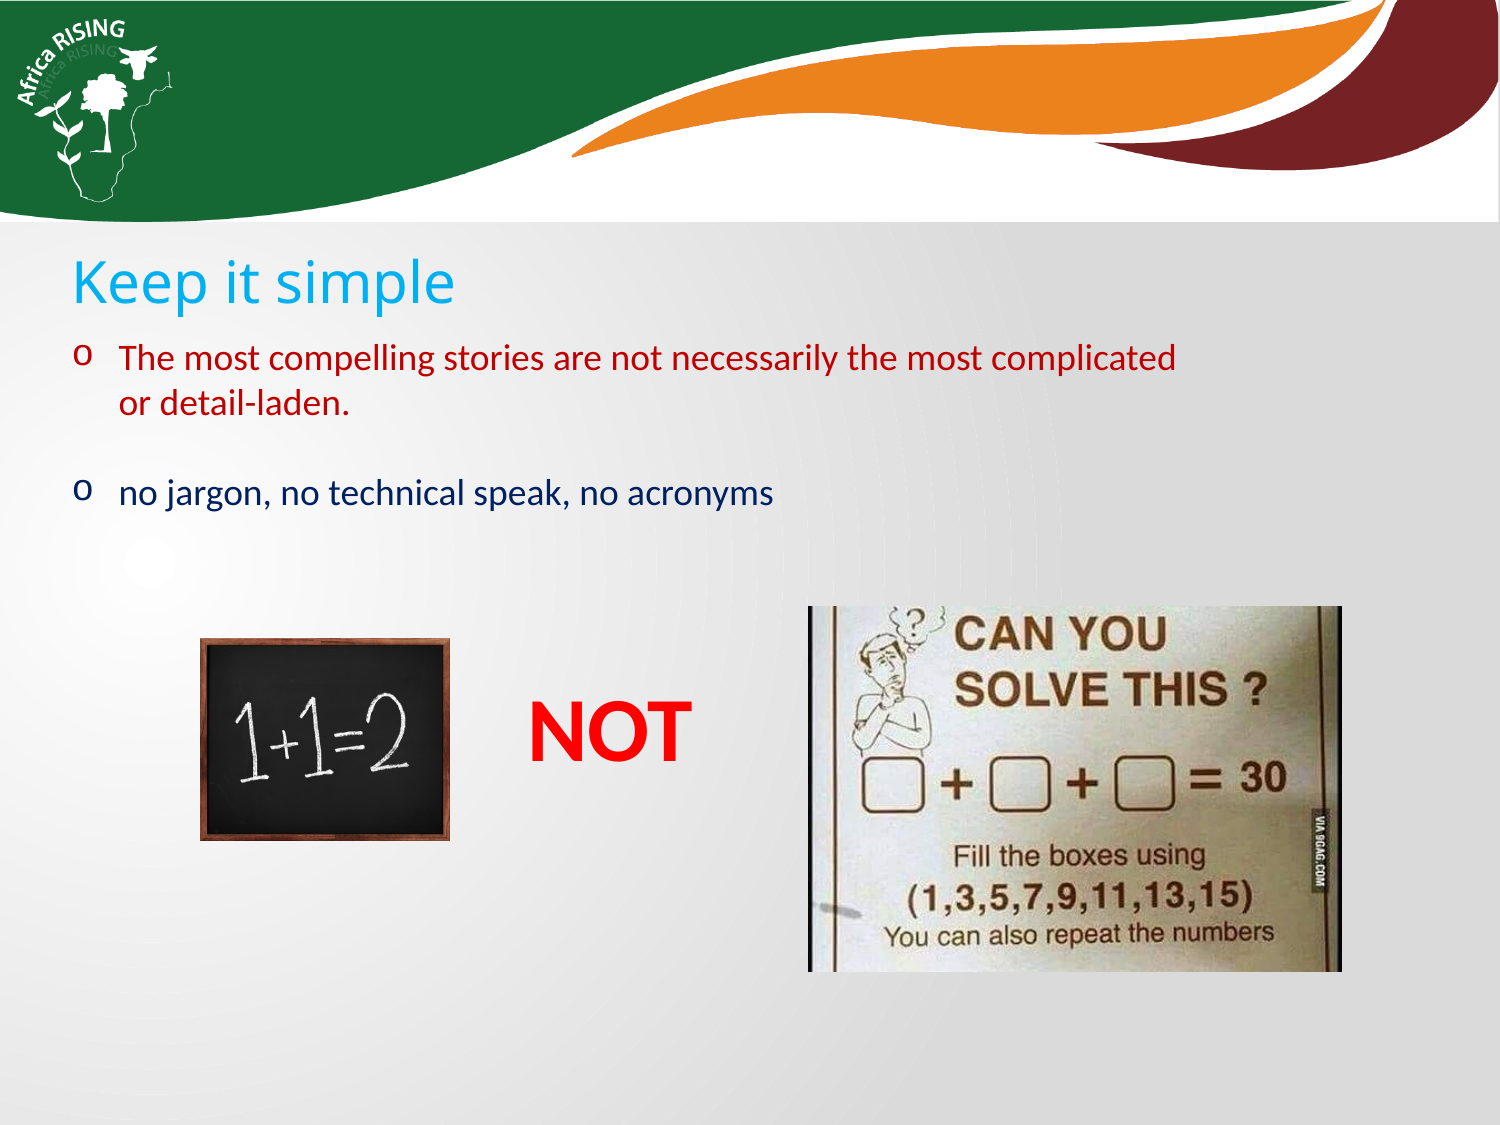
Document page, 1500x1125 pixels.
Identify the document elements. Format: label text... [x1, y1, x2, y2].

text_box NOT [512, 662, 763, 788]
picture [0, 0, 1499, 222]
text_box The most compelling stories are not necessarily the most complicated or detail-laden. no jargon, no technical speak, no acronyms [56, 325, 1220, 521]
picture [807, 605, 1342, 972]
picture [199, 638, 451, 842]
text_box Keep it simple [56, 237, 474, 323]
